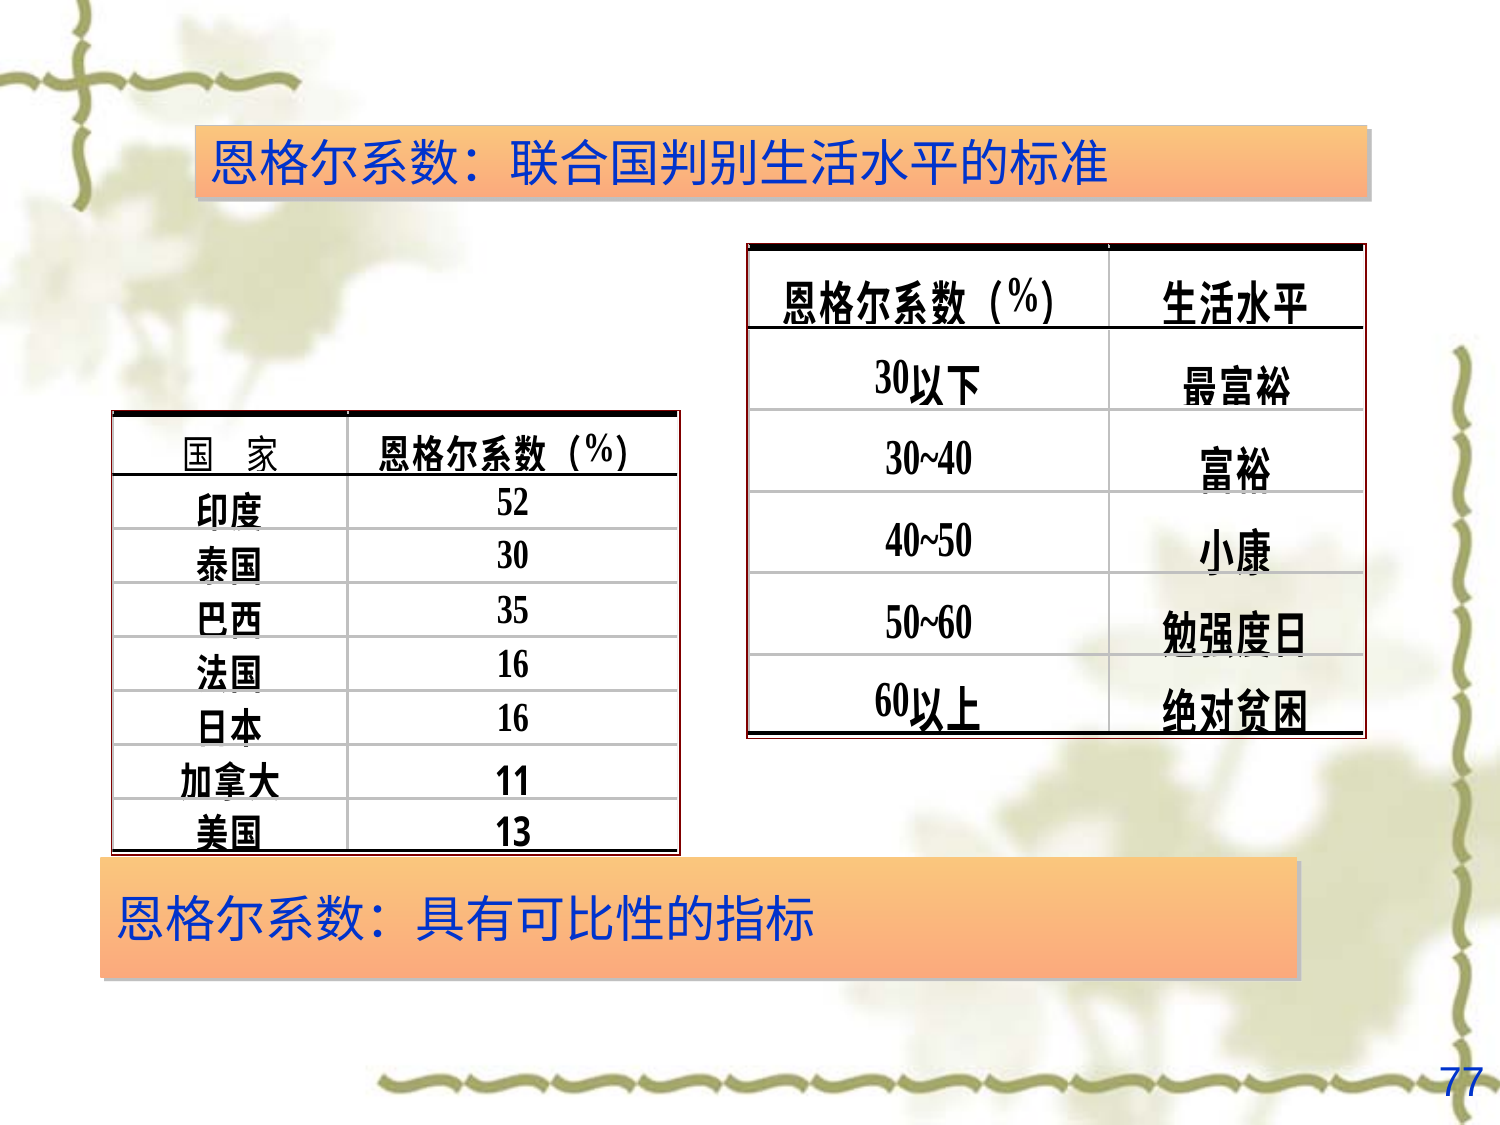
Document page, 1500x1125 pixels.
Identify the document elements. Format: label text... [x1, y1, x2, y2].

text_box 恩格尔系数：联合国判别生活水平的标准 [194, 125, 1368, 198]
title 恩格尔系数：具有可比性的指标 [100, 857, 1297, 978]
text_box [111, 411, 680, 855]
slide_number 77 [1080, 1046, 1500, 1125]
picture [0, 0, 1500, 1125]
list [747, 244, 1366, 738]
